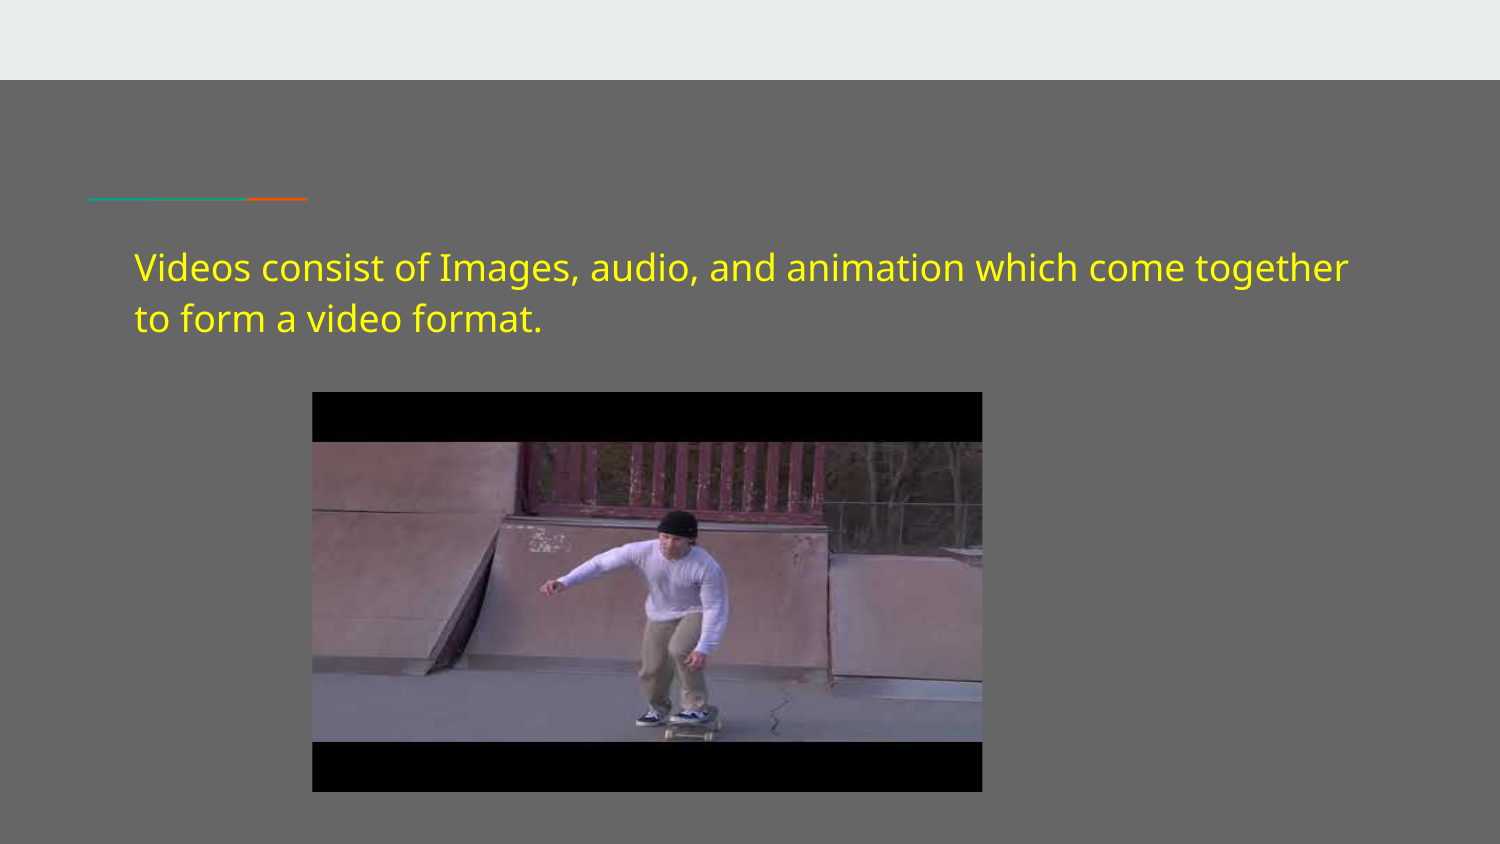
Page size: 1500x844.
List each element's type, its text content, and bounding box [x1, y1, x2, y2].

list Videos consist of Images, audio, and animation which come together to form a video format. [119, 222, 1381, 593]
text_box [312, 392, 983, 792]
